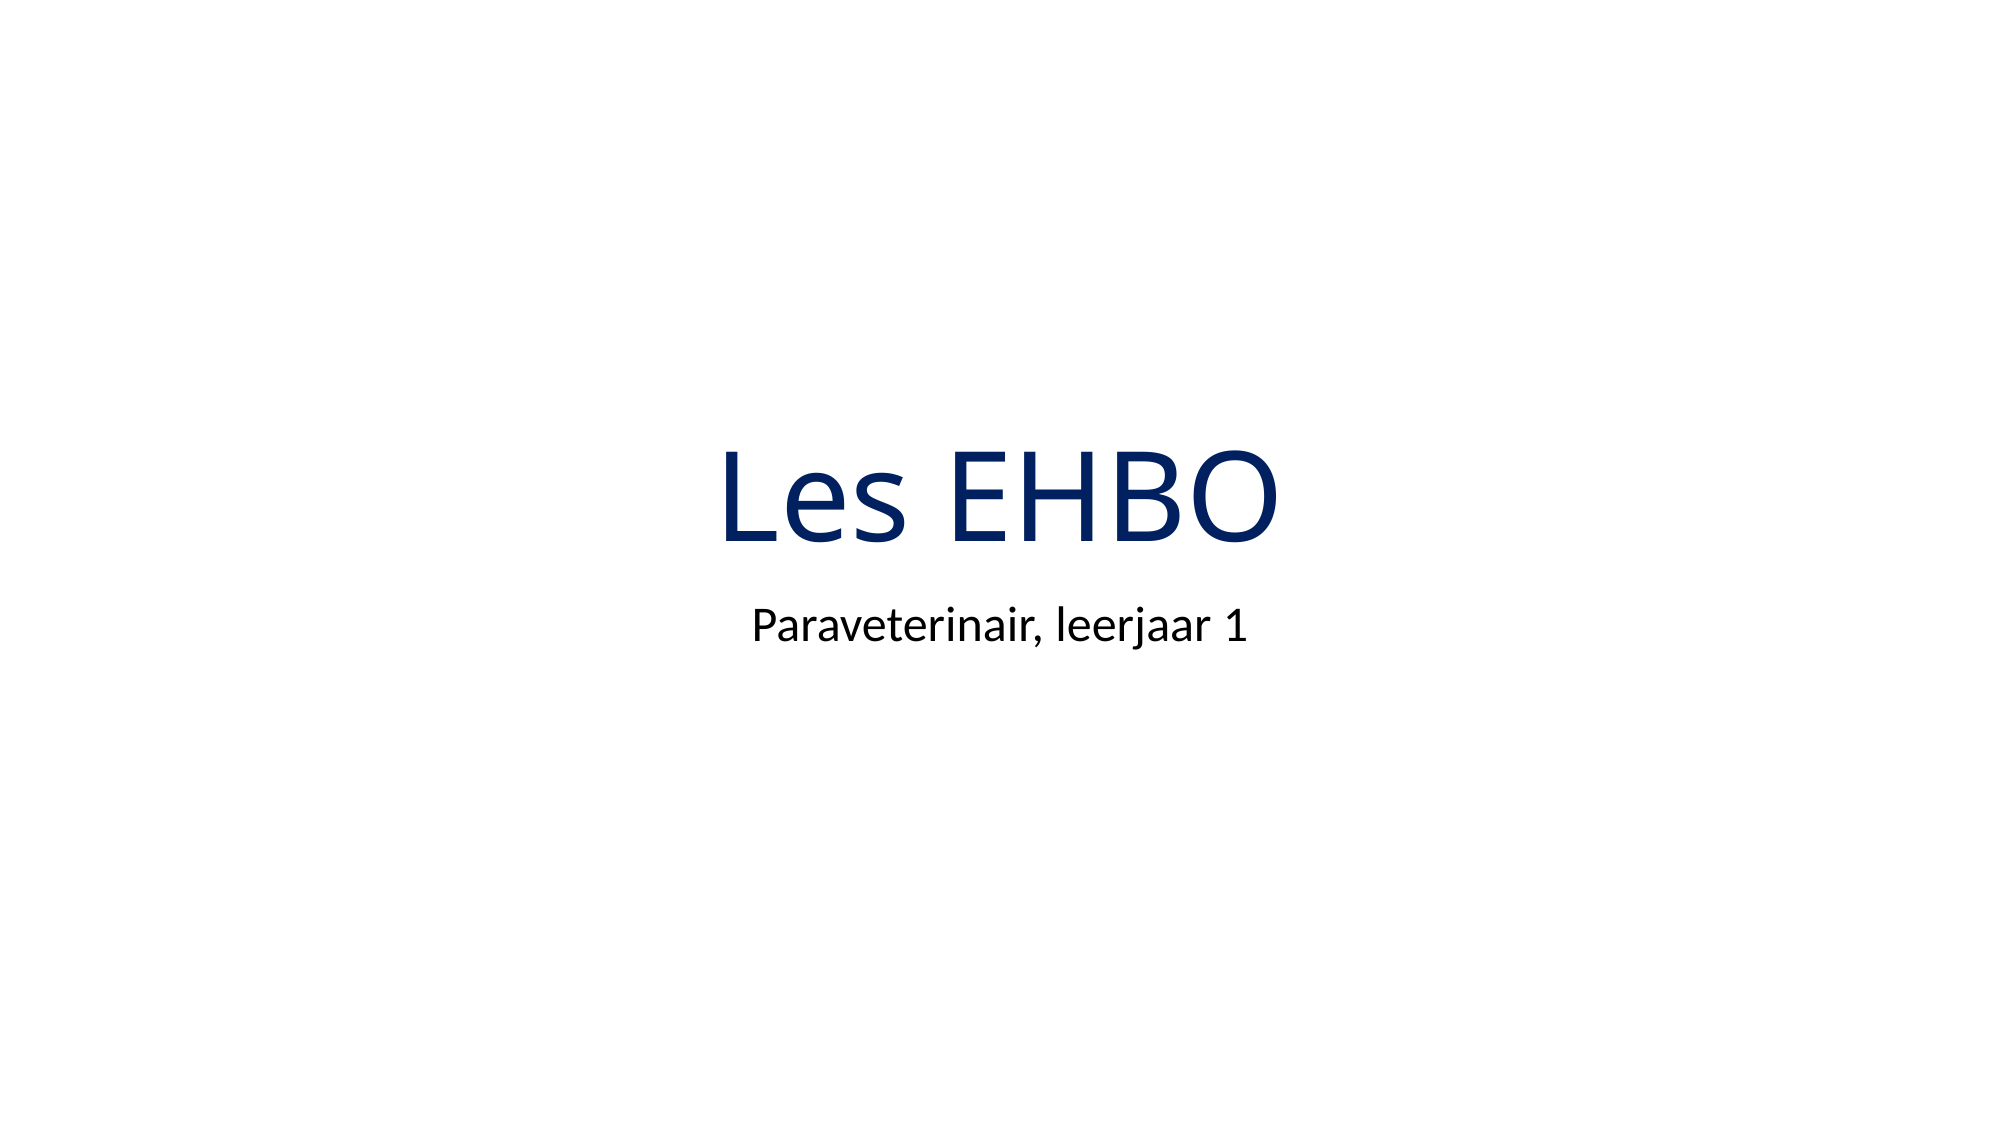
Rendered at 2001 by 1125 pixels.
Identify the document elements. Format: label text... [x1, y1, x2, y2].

title Les EHBO [249, 184, 1750, 576]
subtitle Paraveterinair, leerjaar 1 [249, 590, 1750, 863]
